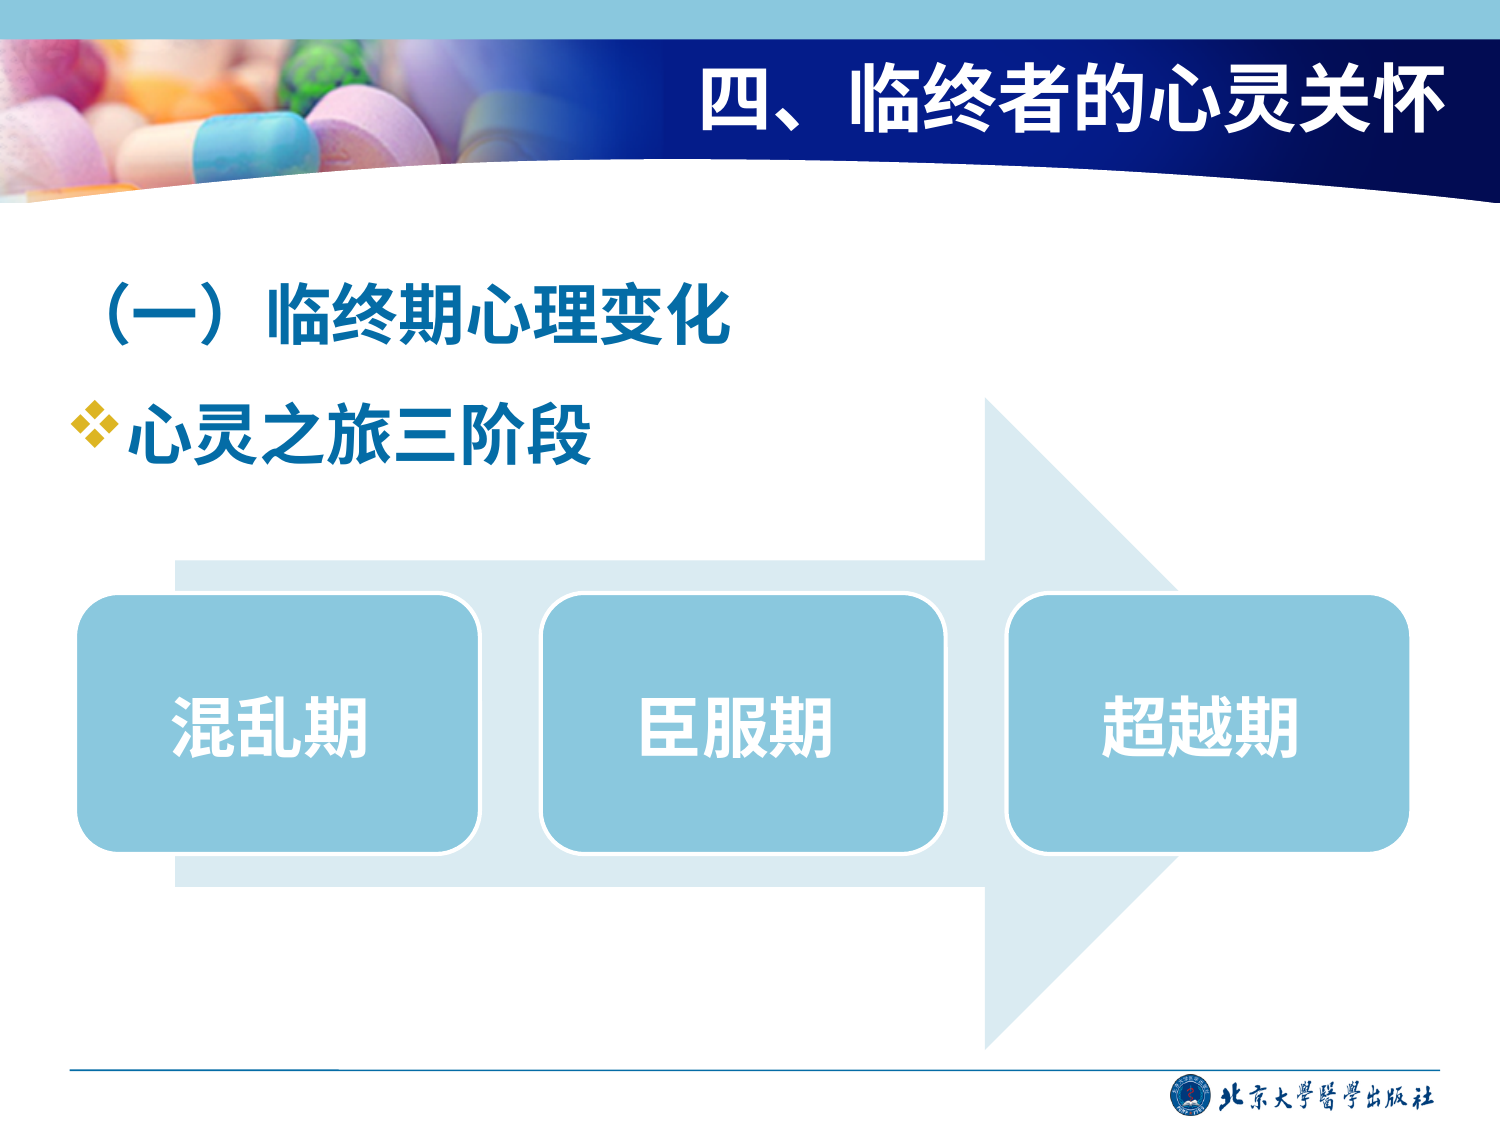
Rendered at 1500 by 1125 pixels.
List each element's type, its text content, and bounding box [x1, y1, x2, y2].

picture [0, 40, 1500, 203]
title 四、临终者的心灵关怀 [137, 49, 1463, 143]
picture [1170, 1074, 1436, 1118]
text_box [74, 396, 1412, 1051]
list （一）临终期心理变化 心灵之旅三阶段 [49, 224, 1463, 1026]
